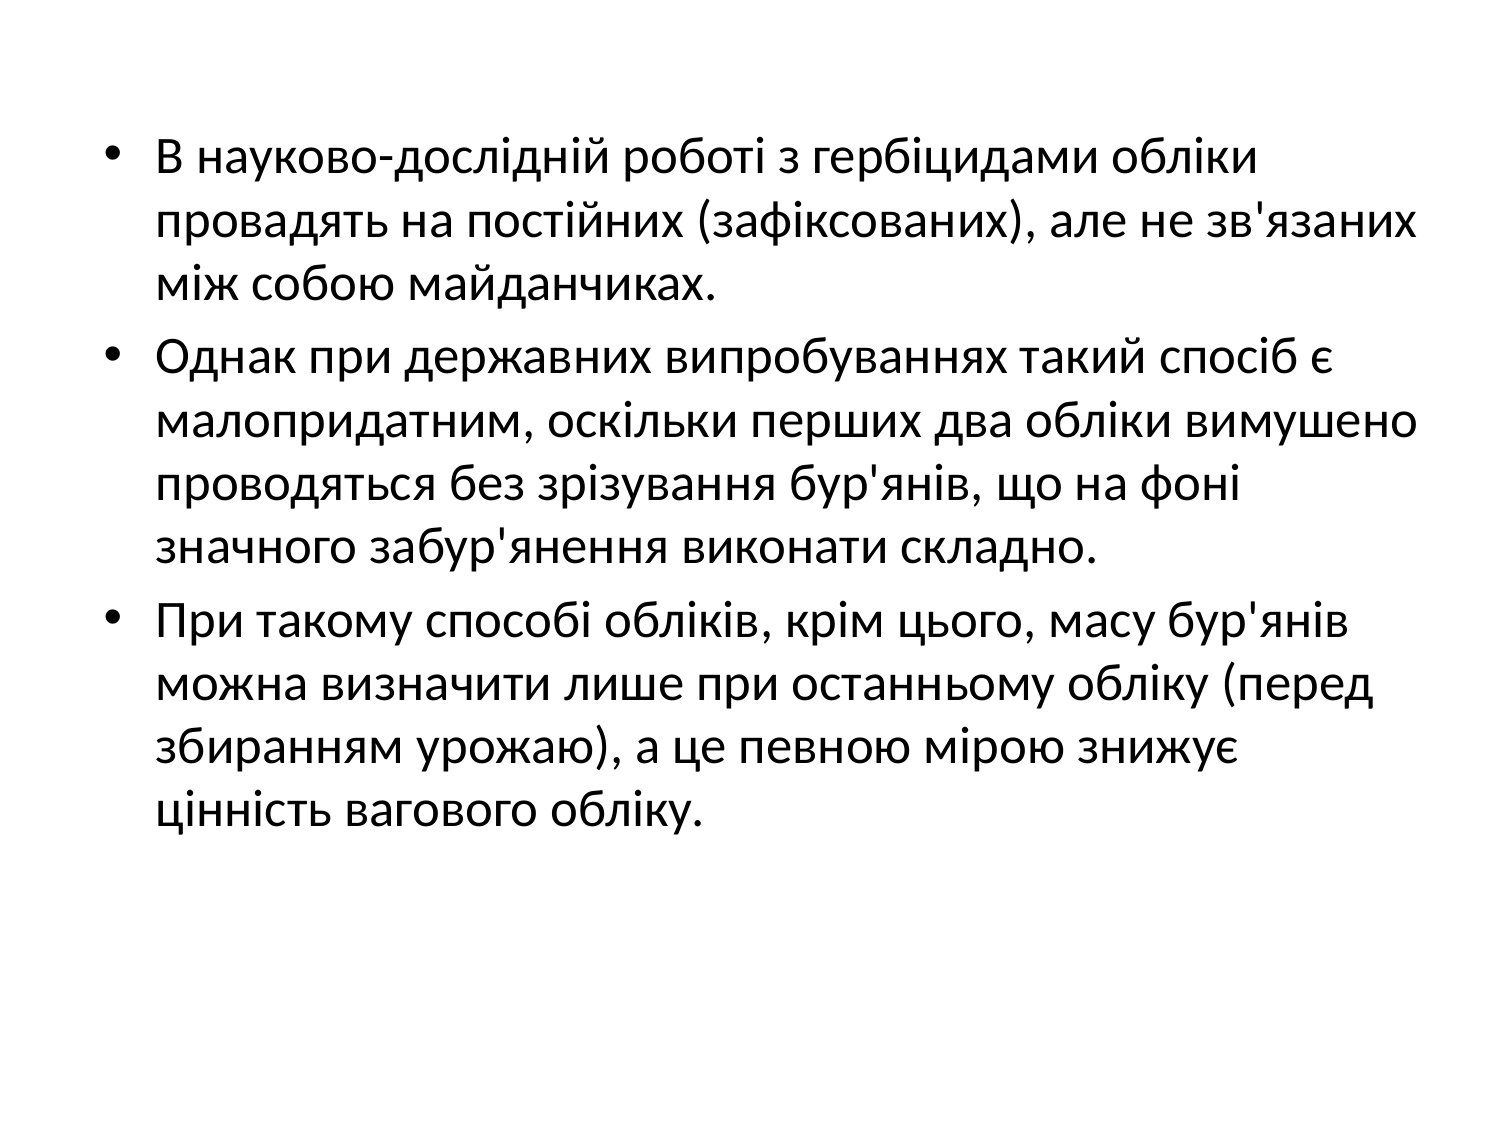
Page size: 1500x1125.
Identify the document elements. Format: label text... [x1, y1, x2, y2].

list В науково-дослідній роботі з гербіцидами обліки провадять на постійних (зафіксованих), але не зв'язаних між собою майданчиках. Однак при державних випробуваннях такий спосіб є малопридатним, оскільки перших два обліки вимушено проводяться без зрізування бур'янів, що на фоні значного забур'янення виконати складно. При такому способі обліків, крім цього, масу бур'янів можна визначити лише при останньому обліку (перед збиранням урожаю), а це певною мірою знижує цінність вагового обліку. [88, 113, 1439, 857]
